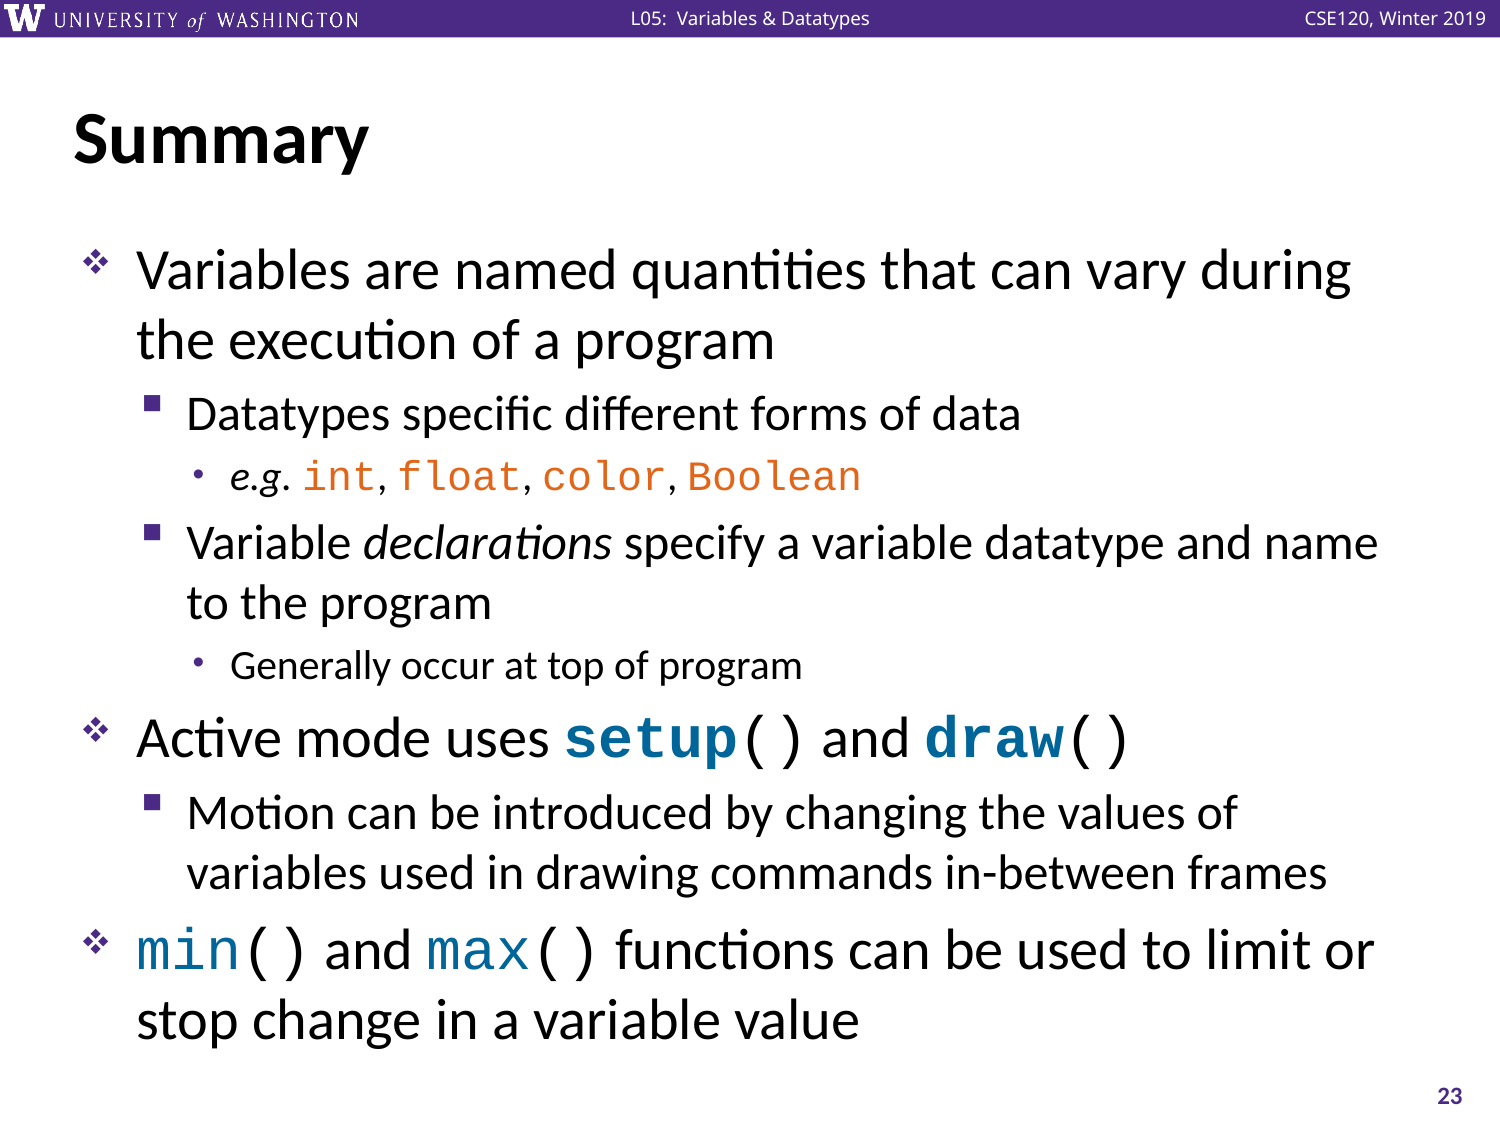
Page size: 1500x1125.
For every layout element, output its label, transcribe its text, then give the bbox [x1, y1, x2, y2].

title Summary [58, 71, 1438, 197]
list Variables are named quantities that can vary during the execution of a program Datatypes specific different forms of data e.g. int, float, color, Boolean Variable declarations specify a variable datatype and name to the program Generally occur at top of program Active mode uses setup() and draw() Motion can be introduced by changing the values of variables used in drawing commands in-between frames min() and max() functions can be used to limit or stop change in a variable value [64, 223, 1438, 1040]
slide_number 23 [1400, 1065, 1500, 1125]
picture [4, 4, 358, 32]
